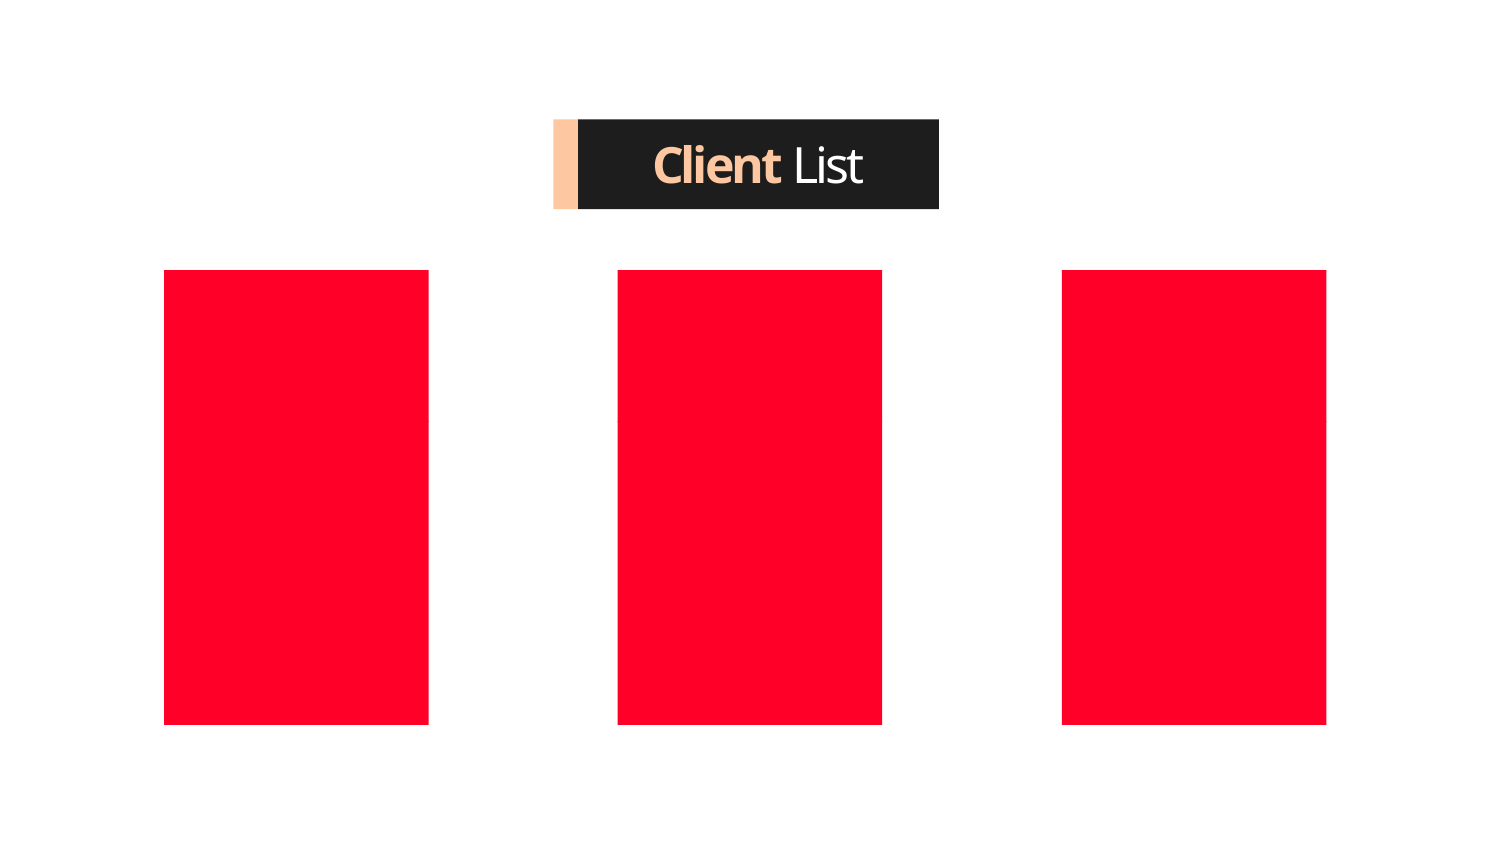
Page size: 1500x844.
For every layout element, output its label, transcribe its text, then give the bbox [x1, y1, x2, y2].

picture [617, 270, 883, 725]
picture [1061, 270, 1327, 725]
text_box [551, 117, 580, 211]
text_box Client List [580, 119, 939, 210]
picture [163, 270, 429, 725]
